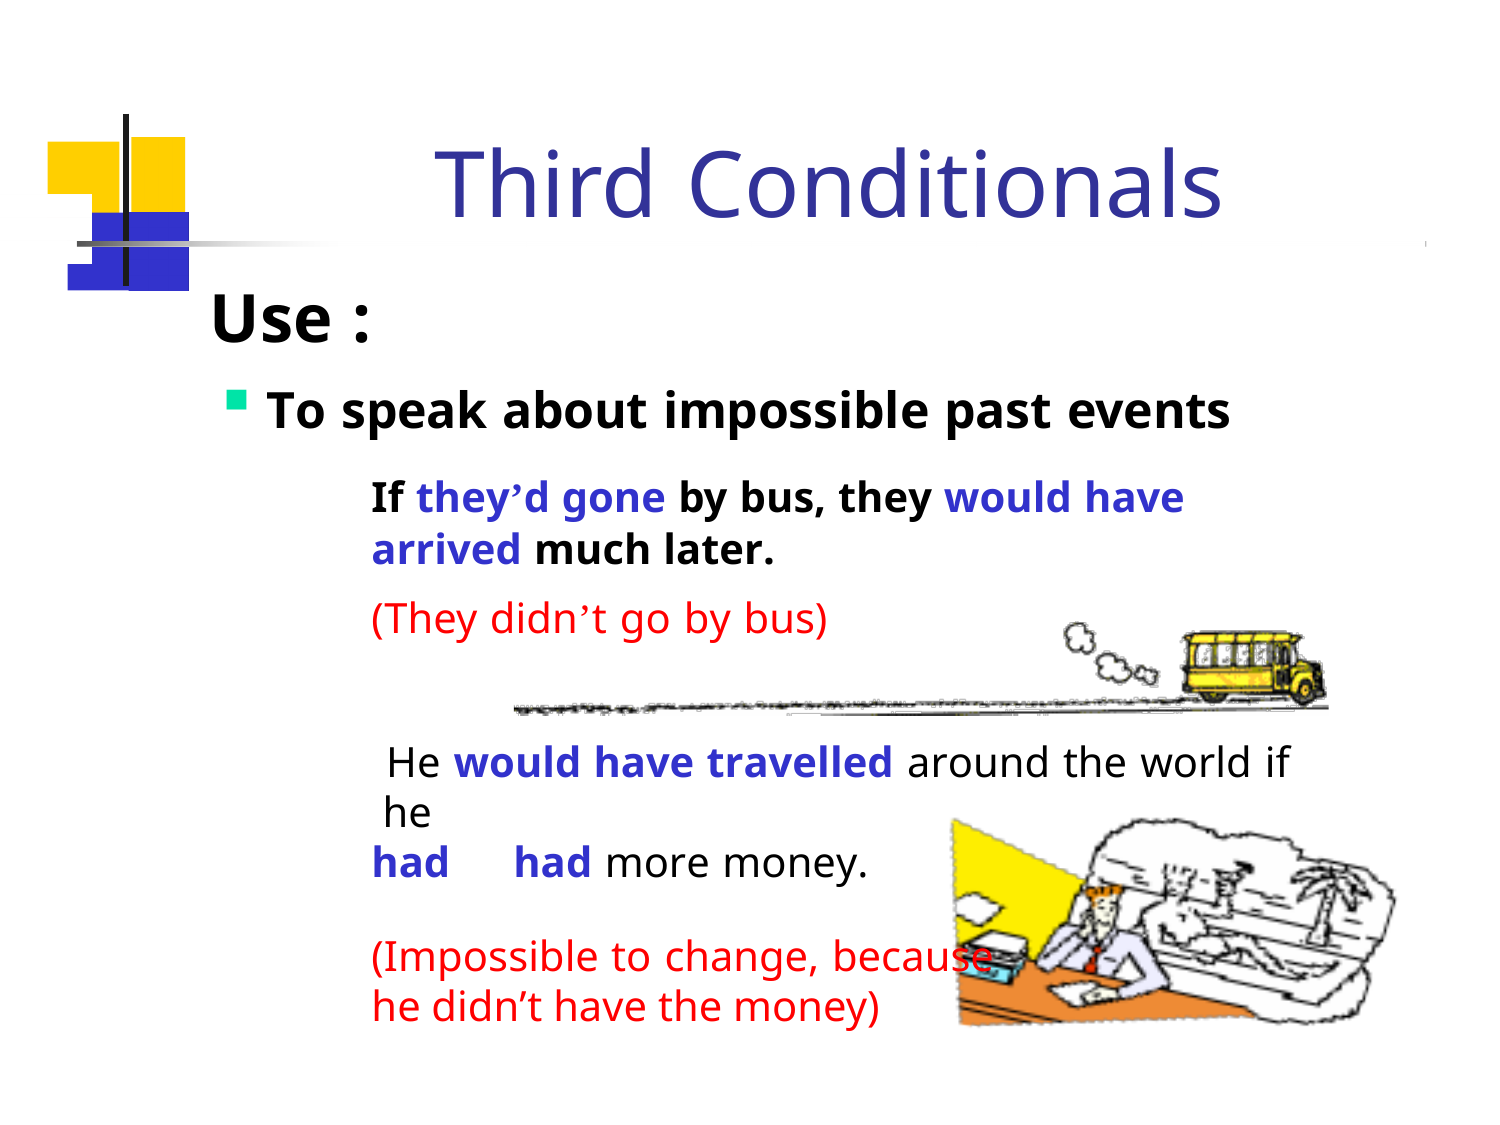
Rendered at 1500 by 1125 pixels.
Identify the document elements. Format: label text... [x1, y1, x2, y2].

text_box [1309, 621, 1329, 716]
title Third Conditionals [172, 125, 1328, 314]
picture [0, 137, 172, 291]
picture [1328, 241, 1427, 247]
text_box Use : To speak about impossible past events If they’d gone by bus, they would have arrived much later. (They didn’t go by bus) He would have travelled around the world if he had had more money. (Impossible to change, because he didn’t have the money) [207, 275, 1309, 1031]
text_box [894, 766, 1409, 1107]
